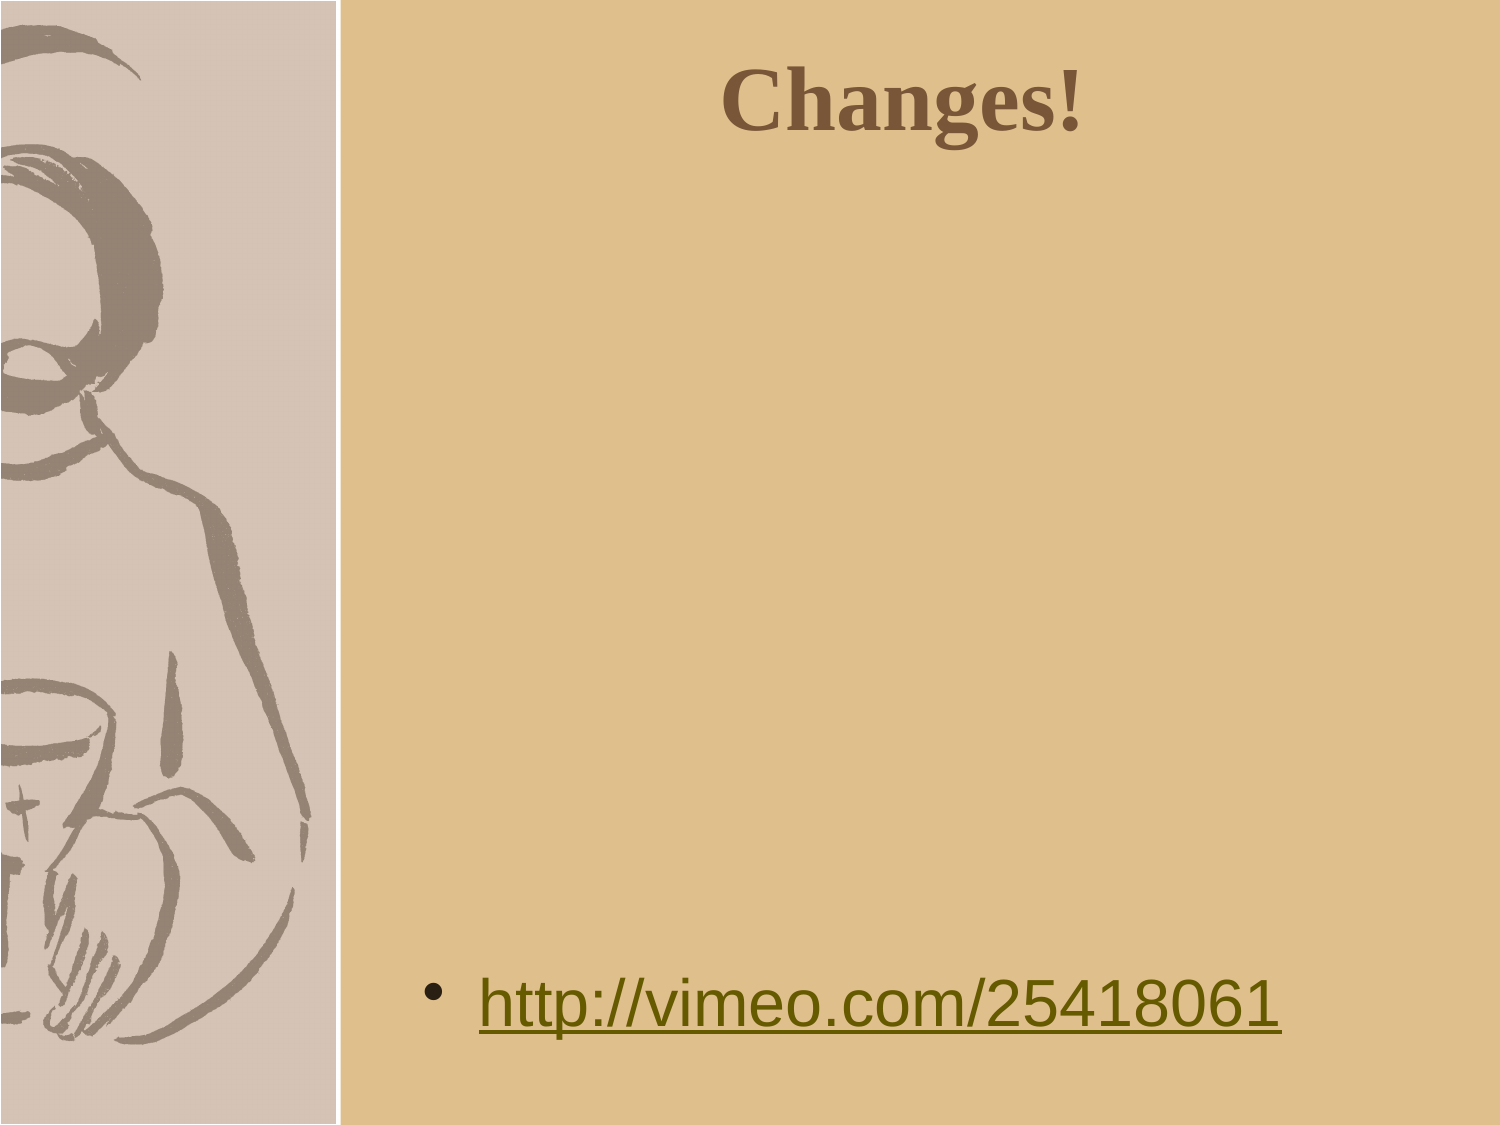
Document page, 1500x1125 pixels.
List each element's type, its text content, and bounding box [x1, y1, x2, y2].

picture [337, 0, 341, 1125]
title Changes! [419, 0, 1388, 188]
list http://vimeo.com/25418061 [407, 952, 1376, 1108]
